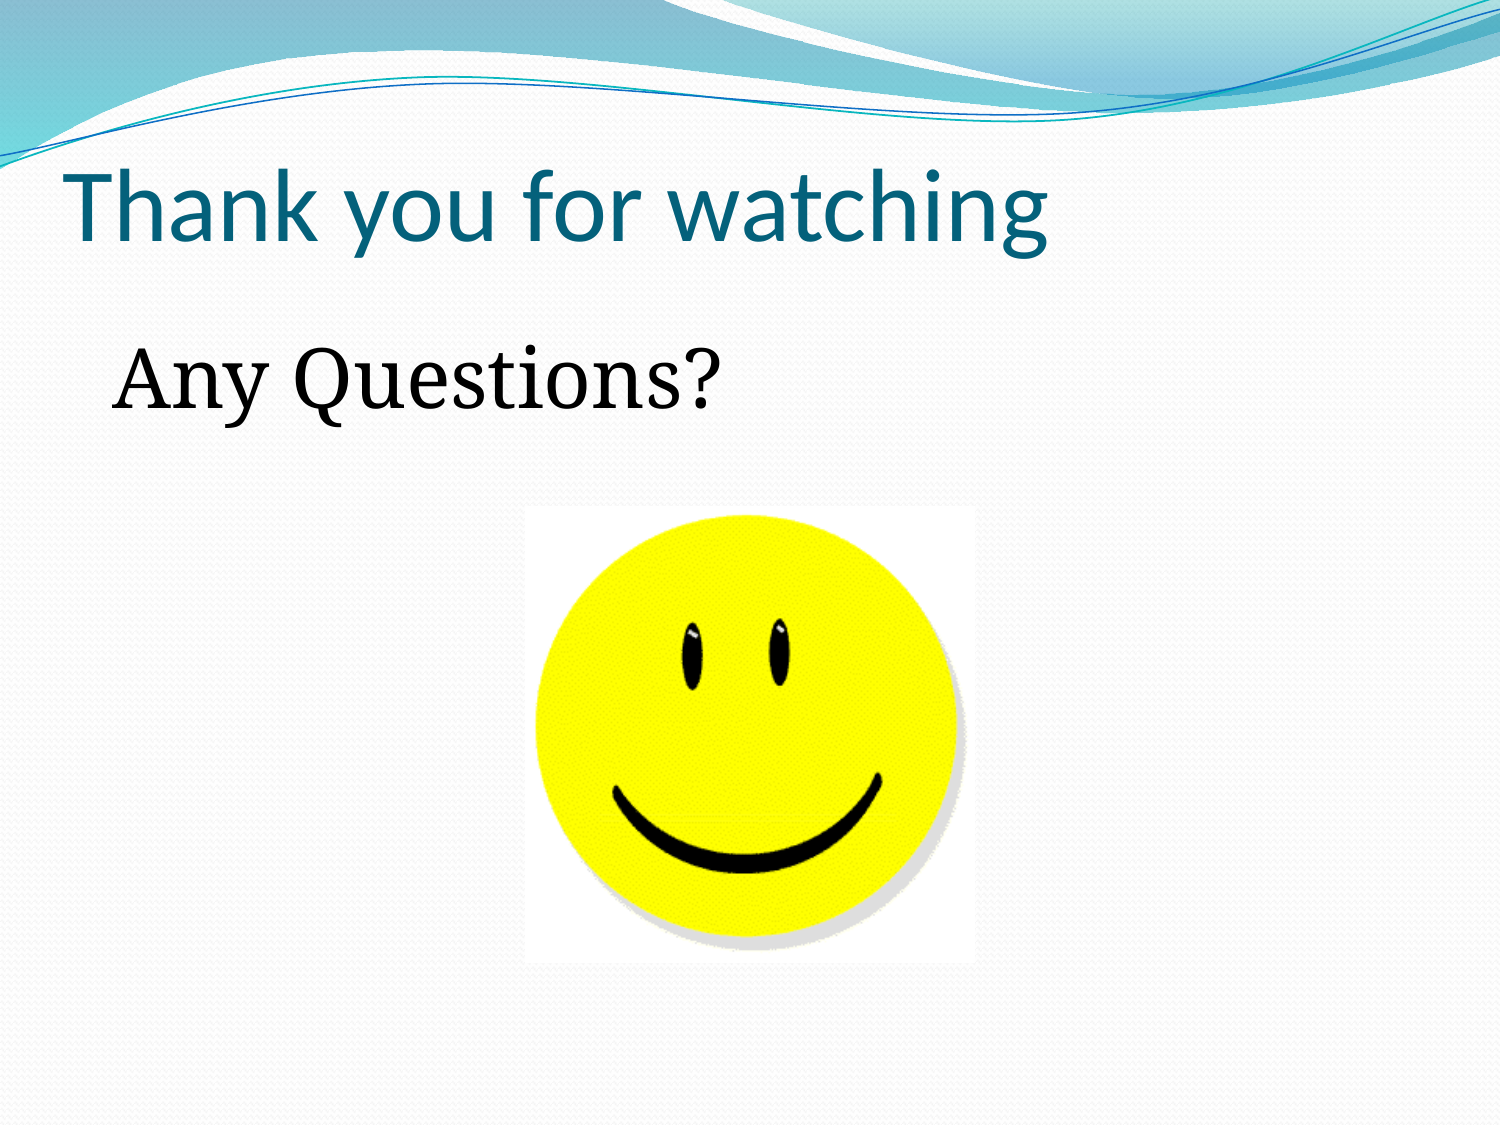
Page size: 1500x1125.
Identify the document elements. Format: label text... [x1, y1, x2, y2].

list Any Questions? [75, 317, 1425, 1038]
title Thank you for watching [62, 75, 1413, 263]
picture [524, 506, 976, 963]
